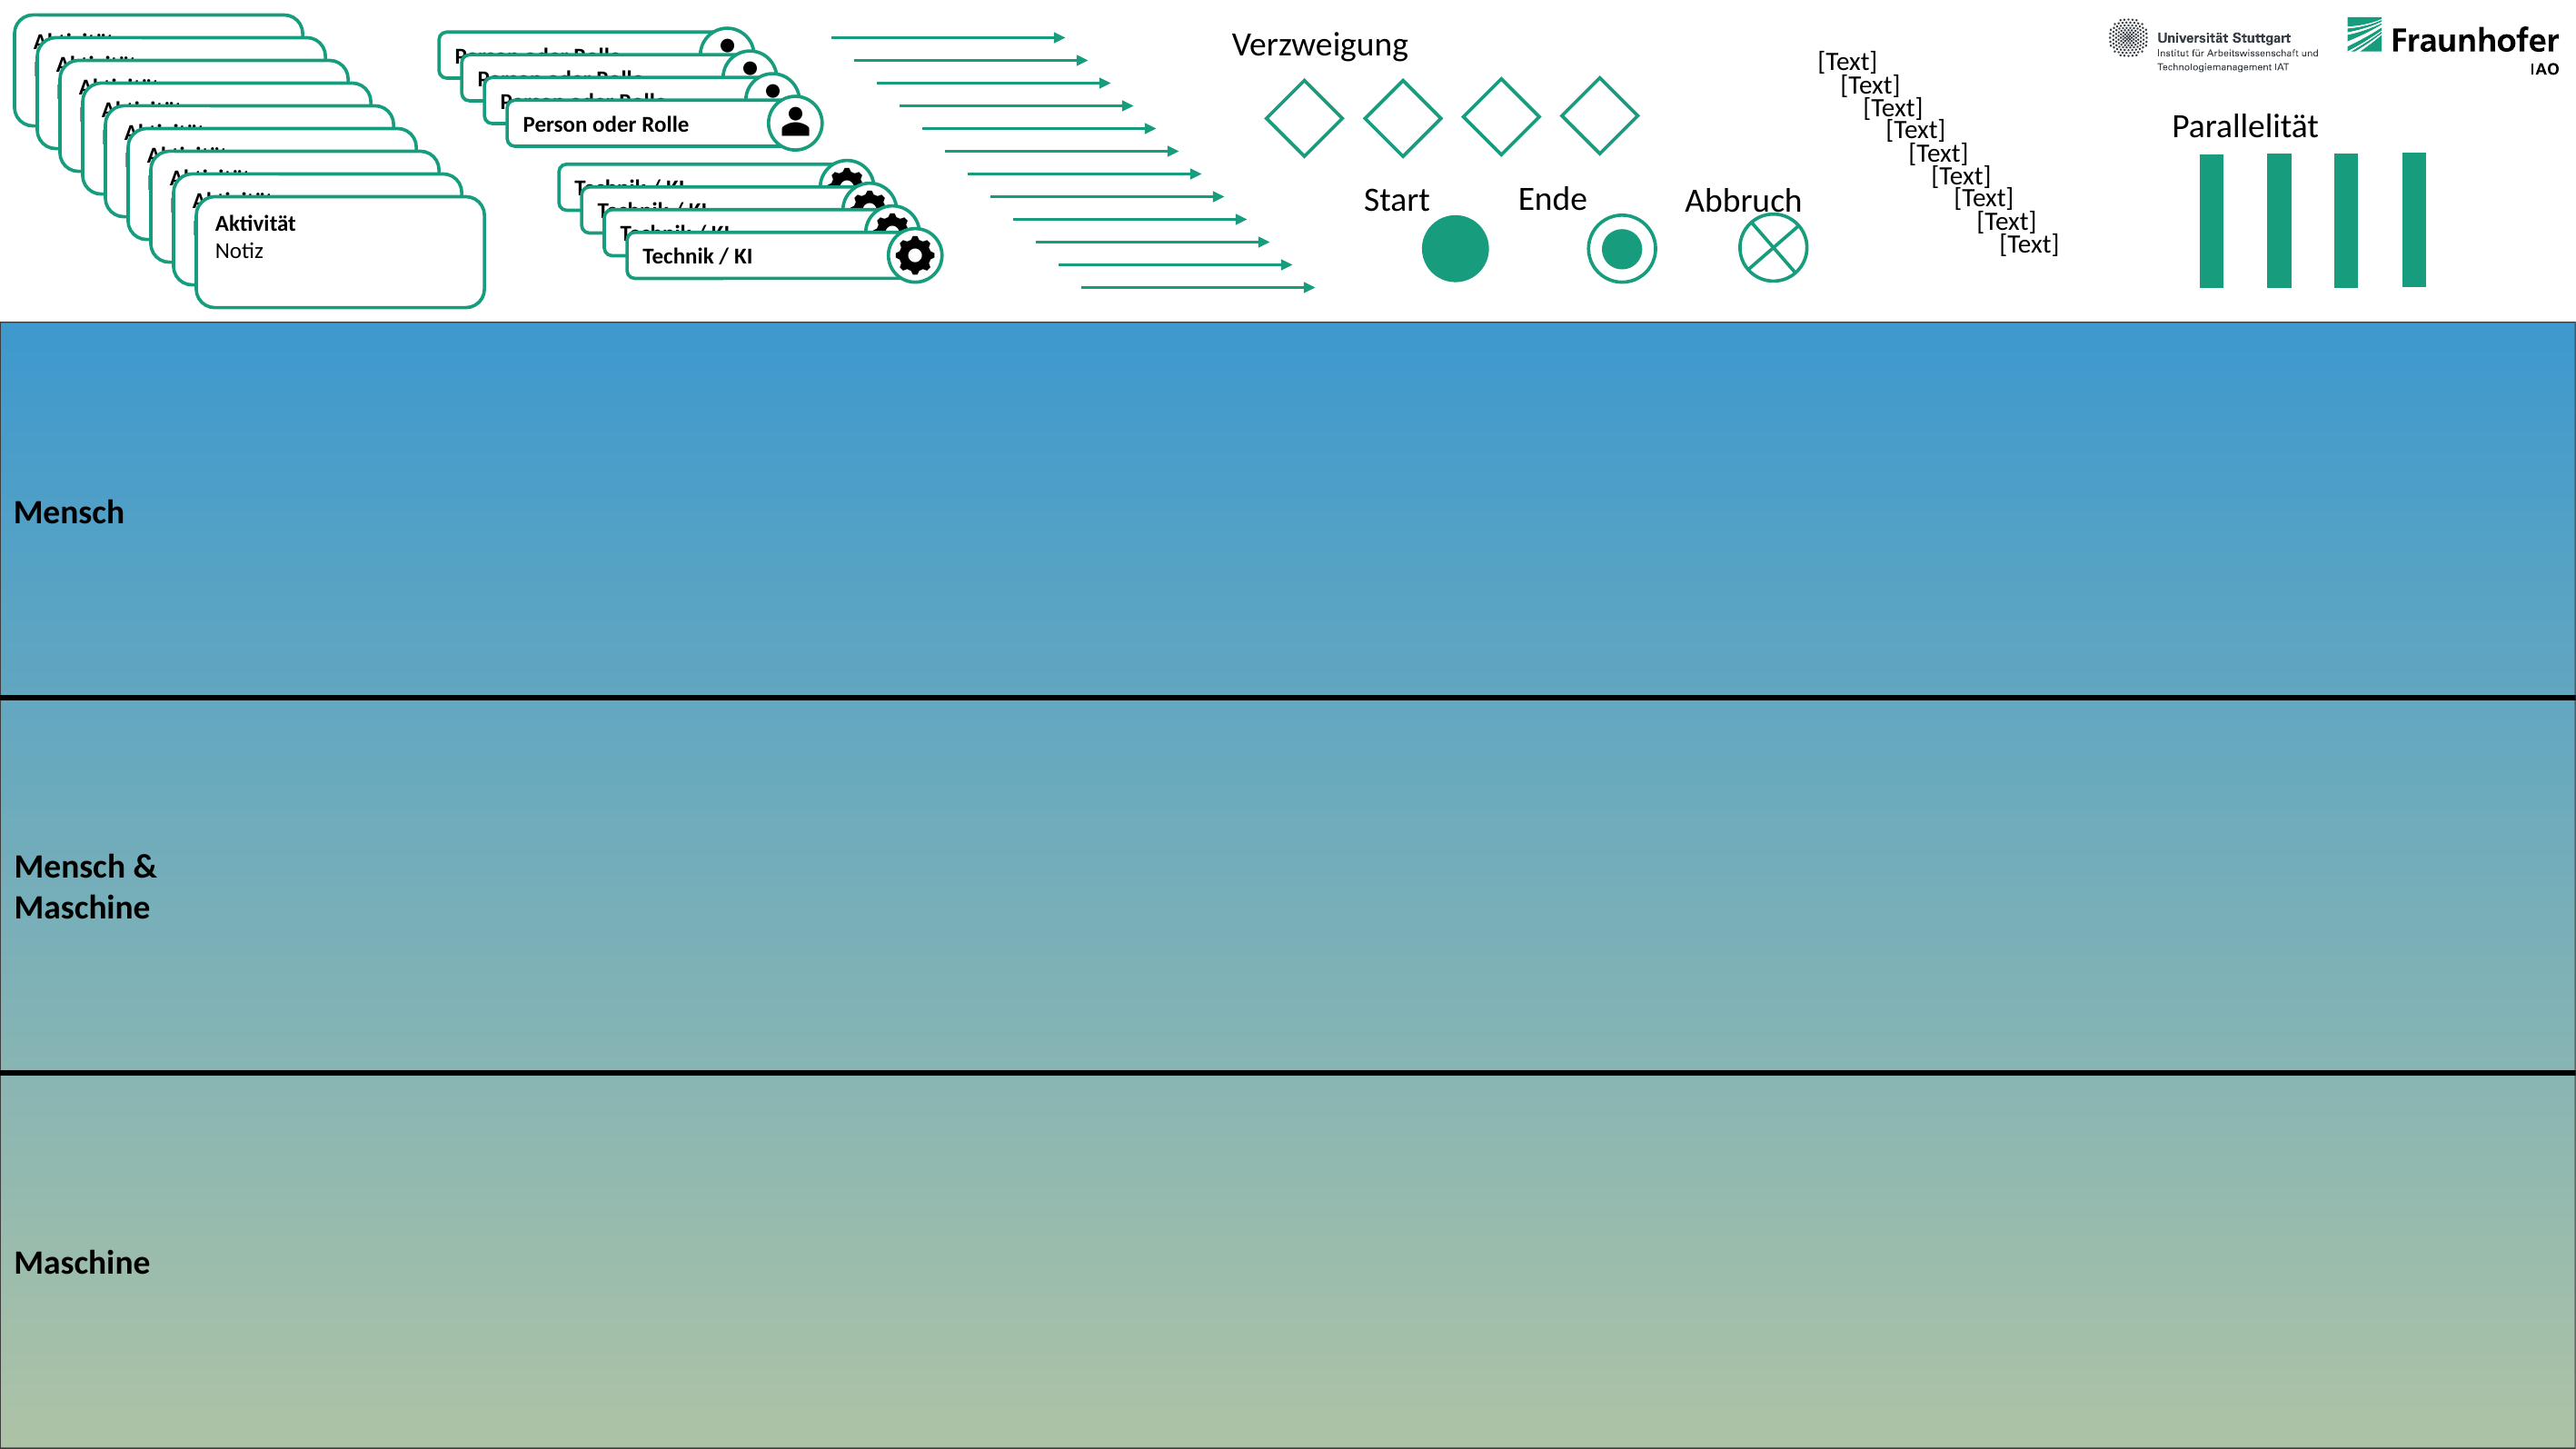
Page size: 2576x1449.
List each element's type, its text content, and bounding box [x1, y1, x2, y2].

text_box [1265, 79, 1344, 158]
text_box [627, 228, 942, 283]
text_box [484, 74, 800, 128]
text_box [559, 160, 874, 214]
text_box [Text] [1849, 83, 1937, 129]
text_box Aktivität Notiz [126, 127, 418, 241]
text_box Aktivität Notiz [58, 59, 350, 173]
text_box Aktivität Notiz [194, 195, 486, 309]
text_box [604, 205, 920, 260]
text_box [Text] [1895, 128, 1983, 174]
text_box [2266, 153, 2293, 289]
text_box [439, 28, 754, 83]
text_box Aktivität Notiz [104, 104, 395, 218]
text_box [Text] [1963, 196, 2051, 243]
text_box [1739, 213, 1807, 282]
text_box Aktivität Notiz [35, 36, 327, 150]
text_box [582, 183, 897, 237]
text_box Aktivität Notiz [149, 150, 441, 263]
text_box Aktivität Notiz [13, 14, 304, 127]
text_box Parallelität [2158, 96, 2332, 152]
text_box [Text] [1985, 219, 2074, 265]
text_box Abbruch [1671, 171, 1816, 226]
text_box Verzweigung [1218, 15, 1423, 70]
text_box Aktivität Notiz [81, 82, 373, 195]
text_box [Text] [1917, 151, 2005, 197]
text_box Aktivität Notiz [172, 173, 463, 286]
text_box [1588, 214, 1656, 283]
text_box [2333, 153, 2360, 289]
text_box [Text] [1804, 37, 1892, 84]
text_box [1560, 76, 1639, 155]
text_box Start [1350, 170, 1444, 225]
text_box [Text] [1872, 105, 1960, 152]
text_box [1462, 77, 1541, 156]
text_box [1363, 79, 1443, 158]
text_box [1420, 213, 1490, 283]
text_box [Text] [1826, 60, 1915, 106]
text_box [2199, 154, 2224, 289]
text_box [Text] [1940, 174, 2028, 220]
text_box [2402, 152, 2427, 288]
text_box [462, 51, 777, 105]
text_box Ende [1505, 169, 1602, 224]
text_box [507, 96, 822, 151]
